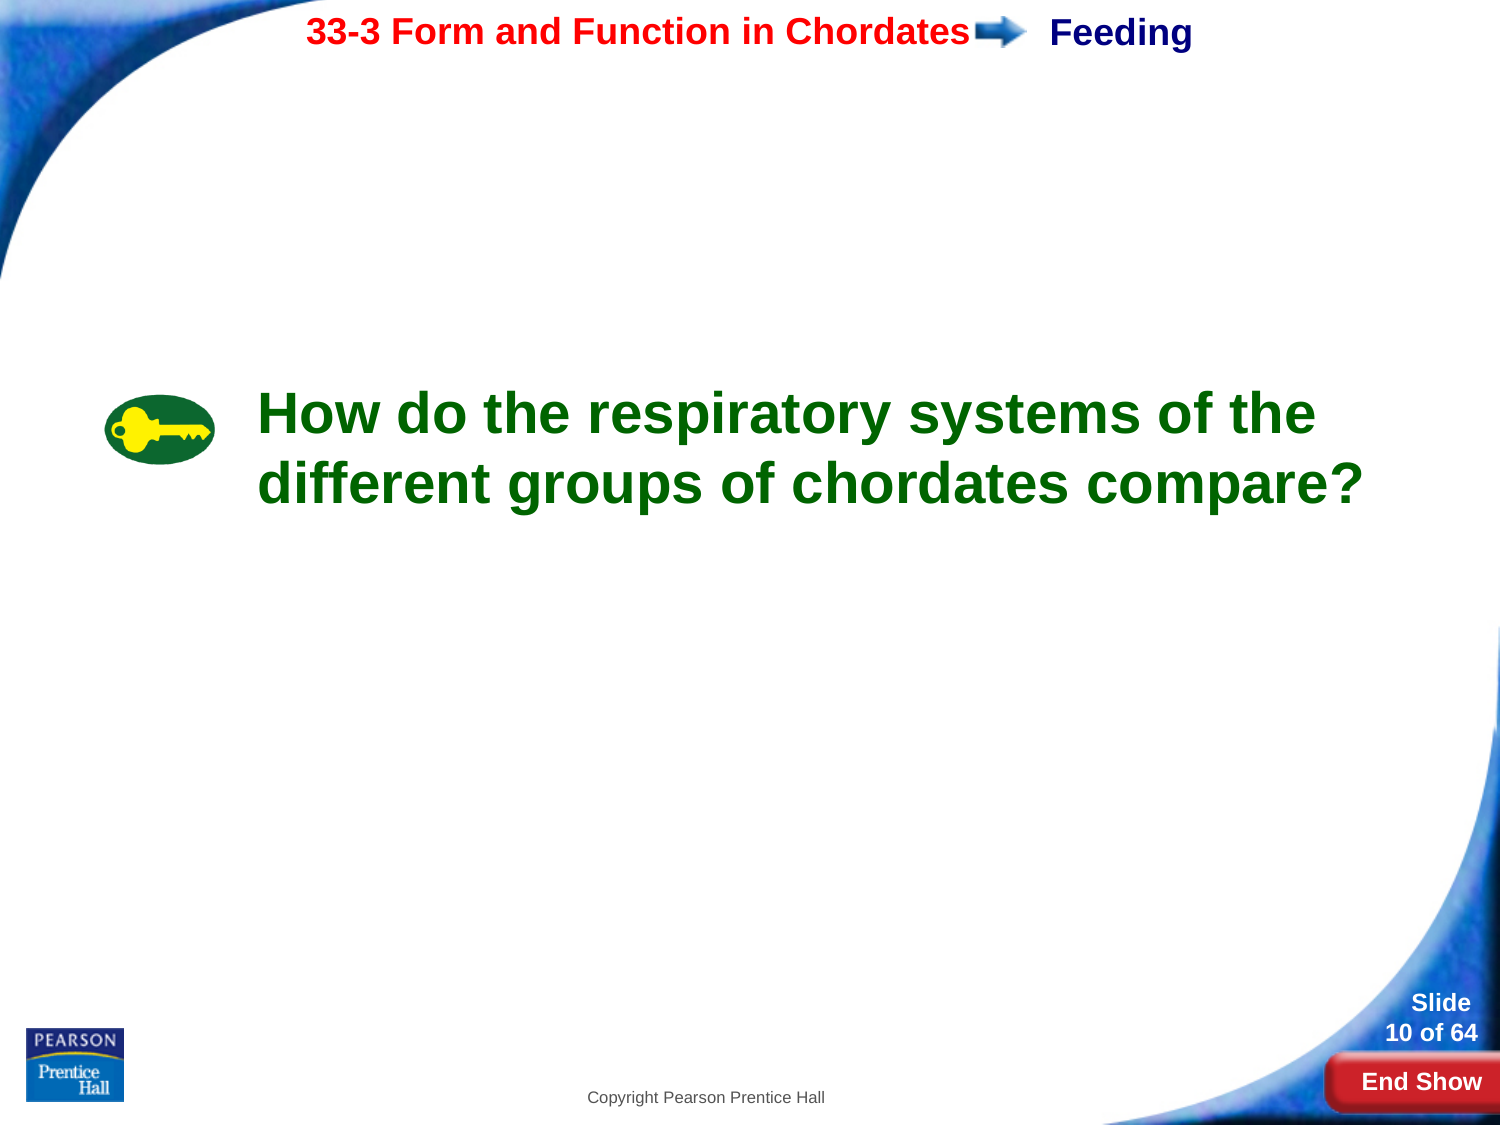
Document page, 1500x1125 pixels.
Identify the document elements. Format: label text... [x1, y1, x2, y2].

footer Copyright Pearson Prentice Hall [468, 1078, 945, 1105]
title Feeding [1034, 0, 1500, 76]
list How do the respiratory systems of the different groups of chordates compare? [44, 179, 1500, 938]
picture [0, 0, 1500, 1125]
